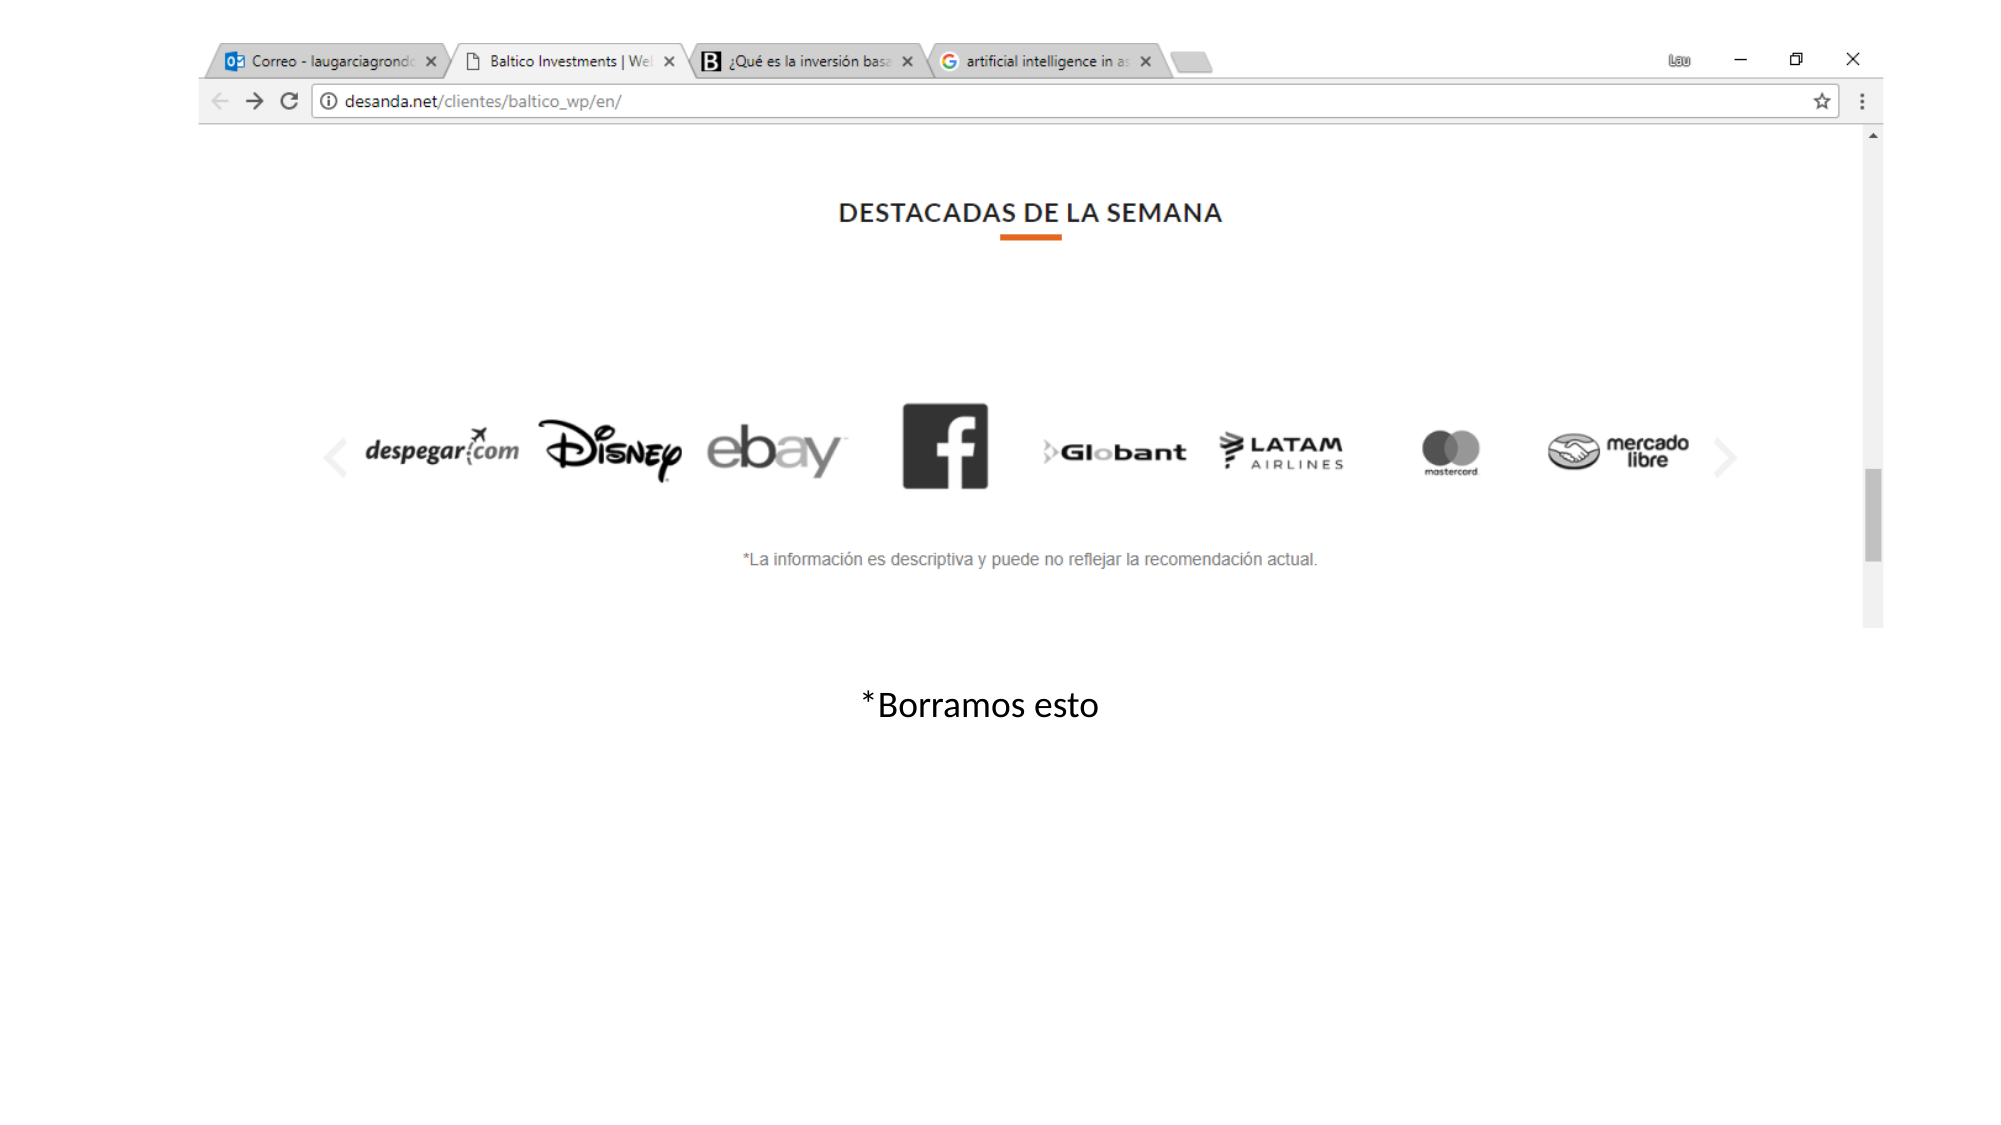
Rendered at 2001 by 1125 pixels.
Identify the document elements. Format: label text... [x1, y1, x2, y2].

picture [198, 43, 1884, 628]
text_box *Borramos esto [245, 673, 1714, 778]
